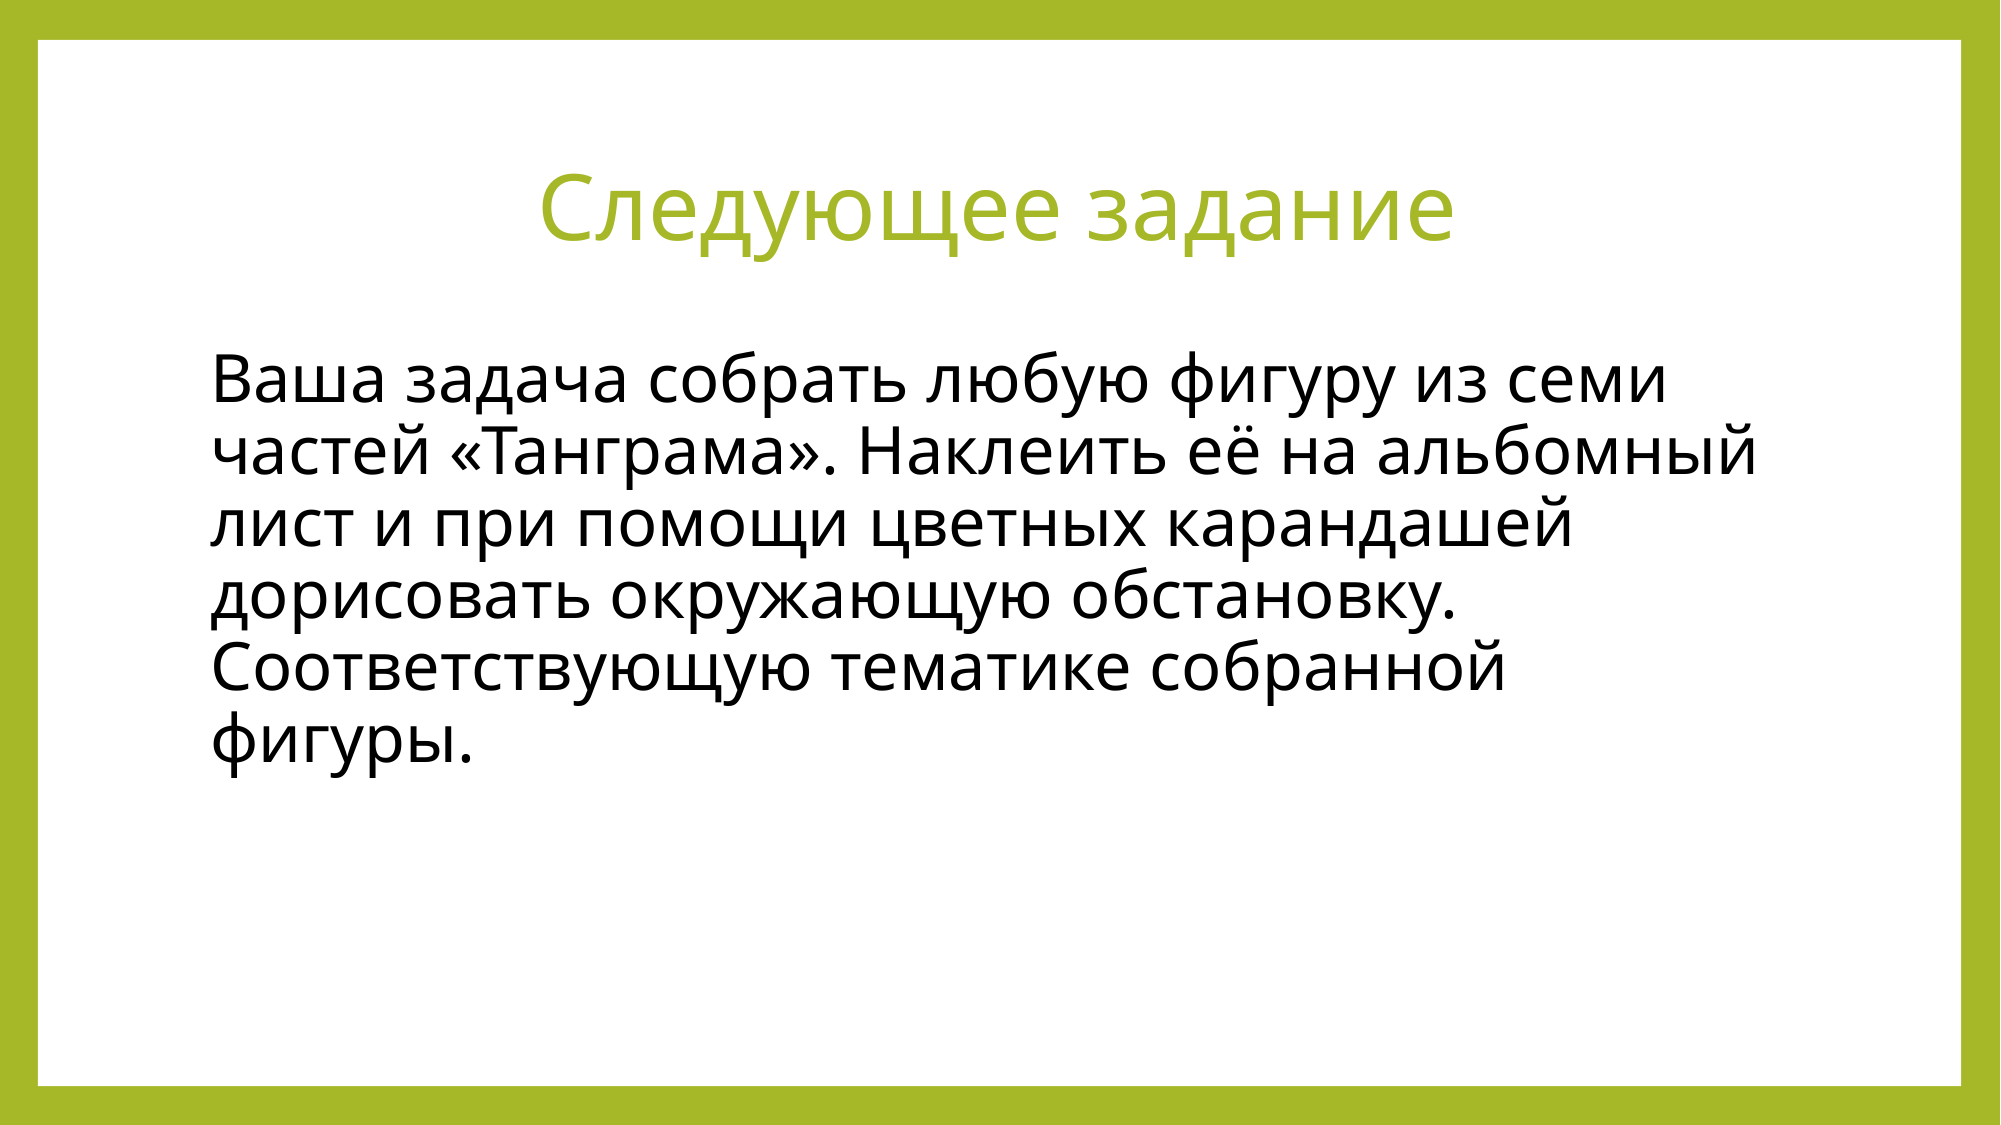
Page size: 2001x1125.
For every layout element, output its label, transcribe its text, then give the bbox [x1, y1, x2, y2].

title Следующее задание [187, 99, 1808, 323]
list Ваша задача собрать любую фигуру из семи частей «Танграма». Наклеить её на альбомный лист и при помощи цветных карандашей дорисовать окружающую обстановку. Соответствующую тематике собранной фигуры. [187, 337, 1808, 1000]
